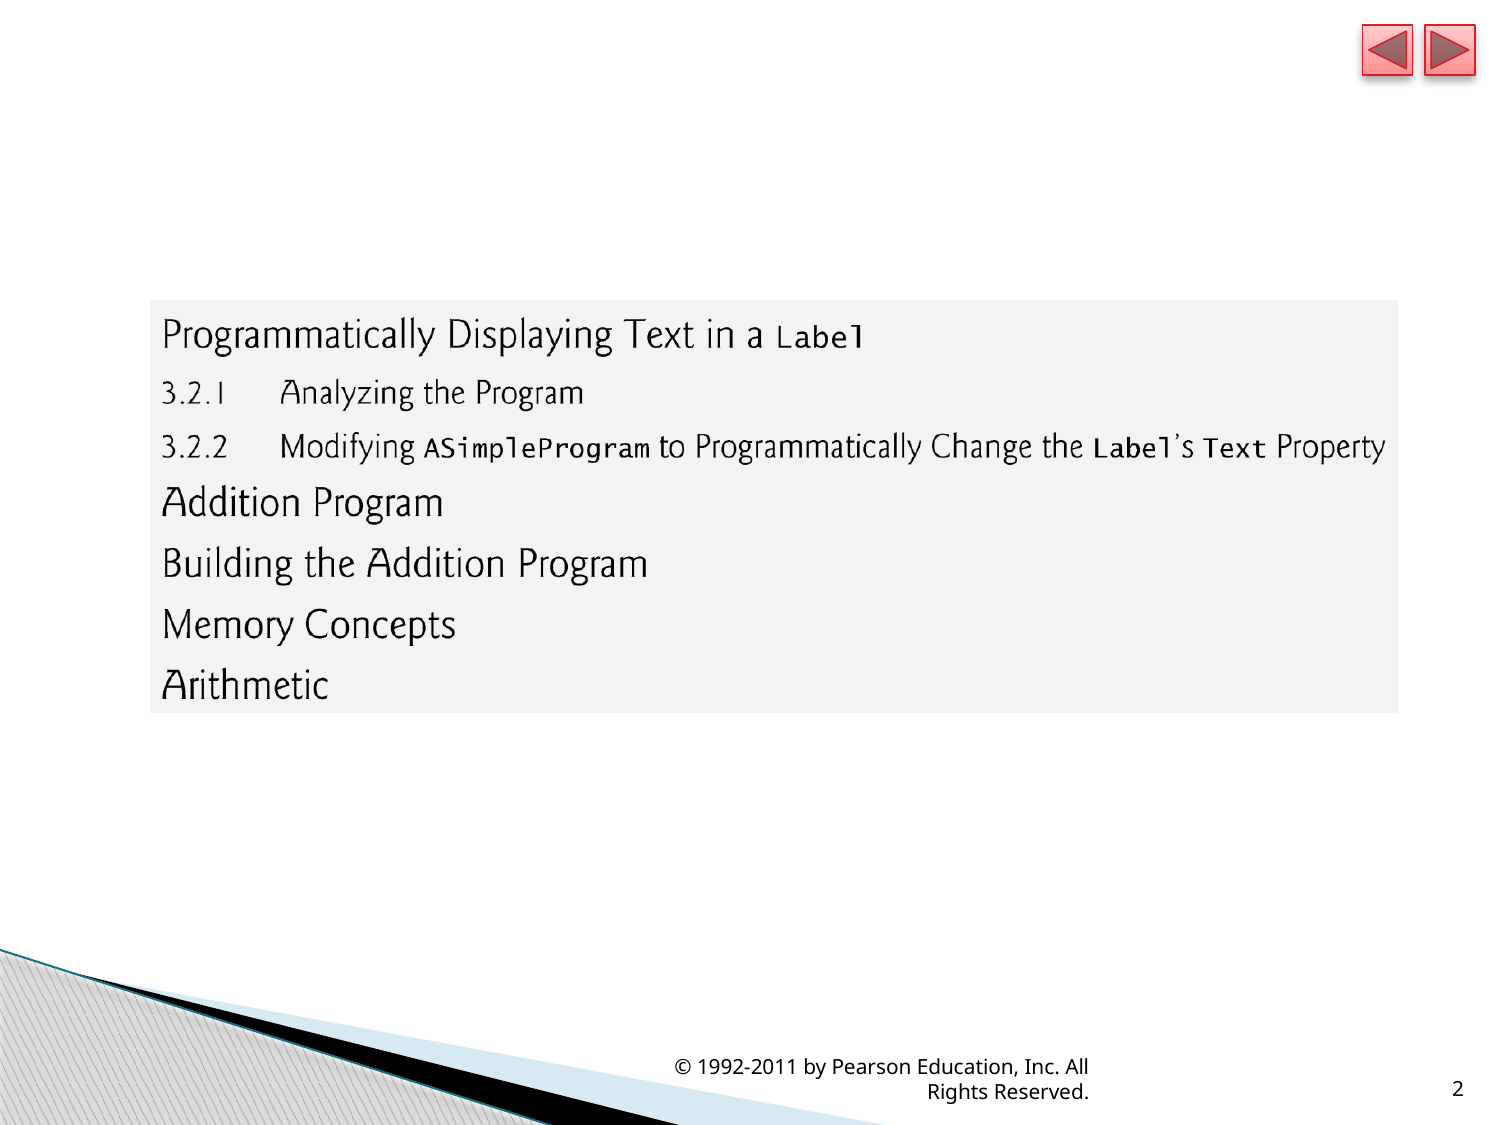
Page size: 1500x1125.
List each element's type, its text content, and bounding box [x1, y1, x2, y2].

footer © 1992-2011 by Pearson Education, Inc. All Rights Reserved. [650, 1051, 1105, 1112]
picture [149, 299, 1398, 713]
slide_number 2 [1418, 1051, 1479, 1112]
